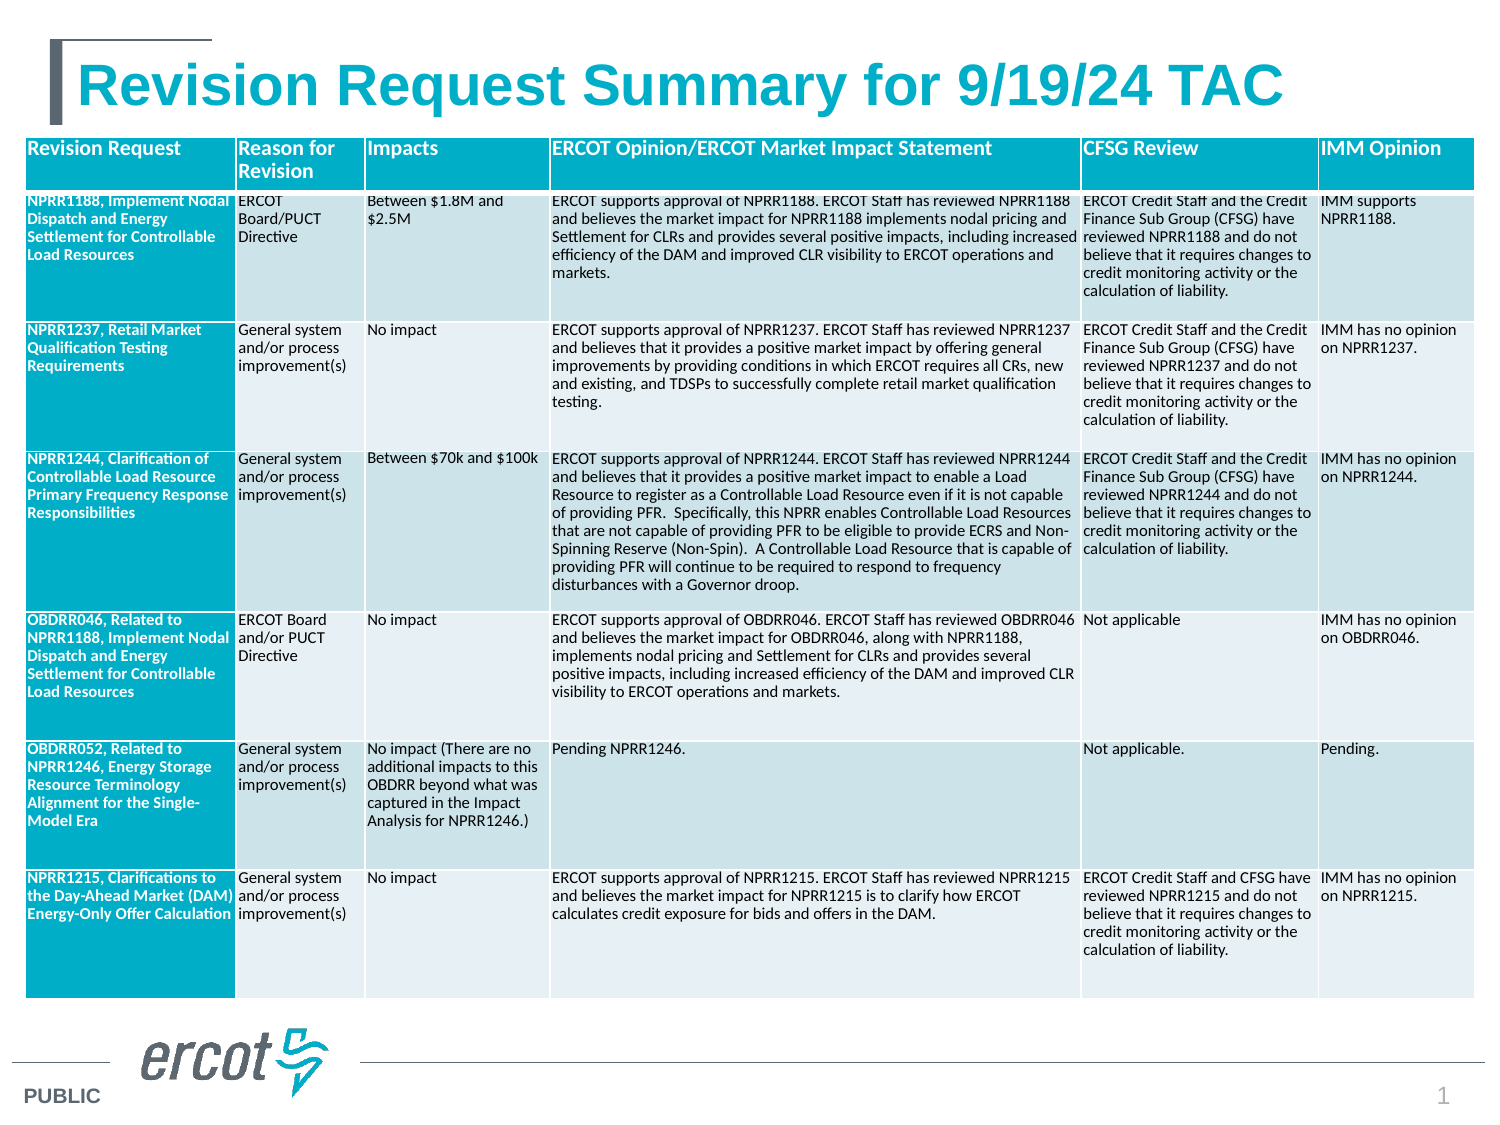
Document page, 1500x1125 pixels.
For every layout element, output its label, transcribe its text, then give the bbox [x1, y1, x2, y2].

slide_number 1 [1400, 1076, 1488, 1113]
table_header Impacts [366, 138, 549, 190]
table_cell ERCOT supports approval of NPRR1244. ERCOT Staff has reviewed NPRR1244 and believes that it provides a positive market impact to enable a Load Resource to register as a Controllable Load Resource even if it is not capable of providing PFR. Specifically, this NPRR enables Controllable Load Resources that are not capable of providing PFR to be eligible to provide ECRS and Non-Spinning Reserve (Non-Spin). A Controllable Load Resource that is capable of providing PFR will continue to be required to respond to frequency disturbances with a Governor droop. [551, 452, 1080, 611]
table_cell No impact (There are no additional impacts to this OBDRR beyond what was captured in the Impact Analysis for NPRR1246.) [366, 742, 549, 869]
table_cell Between $1.8M and $2.5M [366, 196, 549, 321]
table_cell General system and/or process improvement(s) [237, 742, 364, 869]
table_cell ERCOT Credit Staff and the Credit Finance Sub Group (CFSG) have reviewed NPRR1188 and do not believe that it requires changes to credit monitoring activity or the calculation of liability. [1082, 196, 1318, 321]
table_cell NPRR1237, Retail Market Qualification Testing Requirements [26, 323, 235, 451]
table_cell IMM has no opinion on NPRR1244. [1319, 452, 1474, 611]
table_cell ERCOT supports approval of OBDRR046. ERCOT Staff has reviewed OBDRR046 and believes the market impact for OBDRR046, along with NPRR1188, implements nodal pricing and Settlement for CLRs and provides several positive impacts, including increased efficiency of the DAM and improved CLR visibility to ERCOT operations and markets. [551, 613, 1080, 740]
table_cell No impact [366, 323, 549, 451]
table_cell No impact [366, 613, 549, 740]
table_cell IMM has no opinion on NPRR1215. [1319, 871, 1474, 998]
table_cell IMM has no opinion on OBDRR046. [1319, 613, 1474, 740]
table_cell OBDRR052, Related to NPRR1246, Energy Storage Resource Terminology Alignment for the Single-Model Era [26, 742, 235, 869]
table_cell ERCOT supports approval of NPRR1237. ERCOT Staff has reviewed NPRR1237 and believes that it provides a positive market impact by offering general improvements by providing conditions in which ERCOT requires all CRs, new and existing, and TDSPs to successfully complete retail market qualification testing. [551, 323, 1080, 451]
table_cell ERCOT Board/PUCT Directive [237, 196, 364, 321]
table_cell General system and/or process improvement(s) [237, 452, 364, 611]
title Revision Request Summary for 9/19/24 TAC [62, 39, 1463, 125]
table_cell ERCOT Board and/or PUCT Directive [237, 613, 364, 740]
table_cell ERCOT Credit Staff and the Credit Finance Sub Group (CFSG) have reviewed NPRR1237 and do not believe that it requires changes to credit monitoring activity or the calculation of liability. [1082, 323, 1318, 451]
table_cell No impact [366, 871, 549, 998]
table_cell NPRR1188, Implement Nodal Dispatch and Energy Settlement for Controllable Load Resources [26, 196, 235, 321]
table_cell Not applicable [1082, 613, 1318, 740]
table_cell General system and/or process improvement(s) [237, 323, 364, 451]
table_cell ERCOT Credit Staff and the Credit Finance Sub Group (CFSG) have reviewed NPRR1244 and do not believe that it requires changes to credit monitoring activity or the calculation of liability. [1082, 452, 1318, 611]
table_cell IMM supports NPRR1188. [1319, 196, 1474, 321]
table_cell Between $70k and $100k [366, 452, 549, 611]
table_cell Not applicable. [1082, 742, 1318, 869]
table_cell ERCOT supports approval of NPRR1188. ERCOT Staff has reviewed NPRR1188 and believes the market impact for NPRR1188 implements nodal pricing and Settlement for CLRs and provides several positive impacts, including increased efficiency of the DAM and improved CLR visibility to ERCOT operations and markets. [551, 196, 1080, 321]
table_cell OBDRR046, Related to NPRR1188, Implement Nodal Dispatch and Energy Settlement for Controllable Load Resources [26, 613, 235, 740]
picture [137, 1024, 332, 1100]
table_cell General system and/or process improvement(s) [237, 871, 364, 998]
table_cell IMM has no opinion on NPRR1237. [1319, 323, 1474, 451]
table_header IMM Opinion [1319, 138, 1474, 190]
table_header CFSG Review [1082, 138, 1318, 190]
table_cell ERCOT Credit Staff and CFSG have reviewed NPRR1215 and do not believe that it requires changes to credit monitoring activity or the calculation of liability. [1082, 871, 1318, 998]
table_cell Pending. [1319, 742, 1474, 869]
table_cell ERCOT supports approval of NPRR1215. ERCOT Staff has reviewed NPRR1215 and believes the market impact for NPRR1215 is to clarify how ERCOT calculates credit exposure for bids and offers in the DAM. [551, 871, 1080, 998]
table_header ERCOT Opinion/ERCOT Market Impact Statement [551, 138, 1080, 190]
table_header Reason for Revision [237, 138, 364, 190]
table_cell NPRR1215, Clarifications to the Day-Ahead Market (DAM) Energy-Only Offer Calculation [26, 871, 235, 998]
table_cell NPRR1244, Clarification of Controllable Load Resource Primary Frequency Response Responsibilities [26, 452, 235, 611]
table_header Revision Request [26, 138, 235, 190]
table_cell Pending NPRR1246. [551, 742, 1080, 869]
